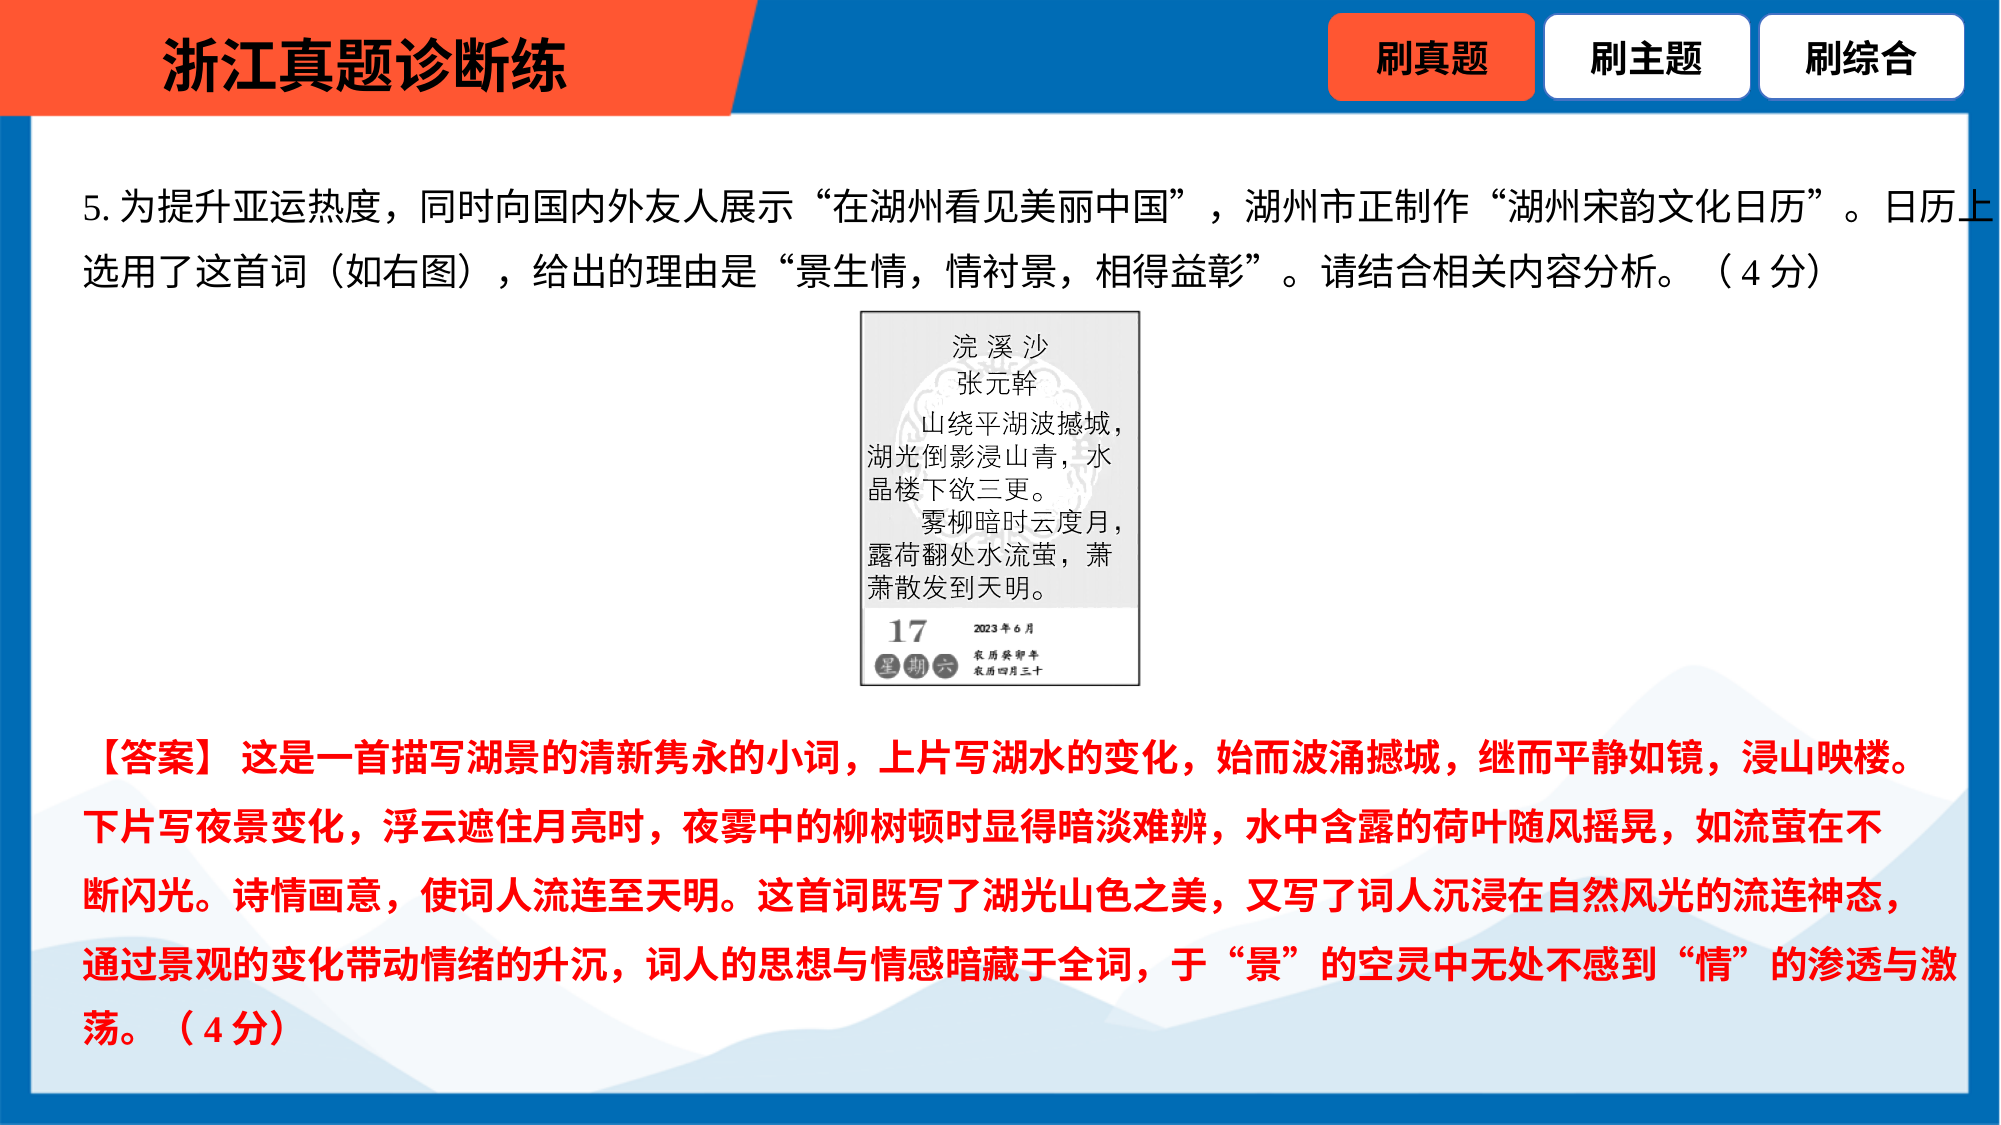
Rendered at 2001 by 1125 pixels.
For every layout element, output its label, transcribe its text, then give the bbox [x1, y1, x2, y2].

text_box 5.为提升亚运热度，同时向国内外友人展示“在湖州看见美丽中国”，湖州市正制作“湖州宋韵文化日历”。日历上 选用了这首词（如右图），给出的理由是“景生情，情衬景，相得益彰”。请结合相关内容分析。（4分） [82, 159, 1917, 287]
text_box 【答案】 这是一首描写湖景的清新隽永的小词，上片写湖水的变化，始而波涌撼城，继而平静如镜，浸山映楼。 下片写夜景变化，浮云遮住月亮时，夜雾中的柳树顿时显得暗淡难辨，水中含露的荷叶随风摇晃，如流萤在不 断闪光。诗情画意，使词人流连至天明。这首词既写了湖光山色之美，又写了词人沉浸在自然风光的流连神态， 通过景观的变化带动情绪的升沉，词人的思想与情感暗藏于全词，于“景”的空灵中无处不感到“情”的渗透与激 荡。（4分） [82, 710, 1917, 1044]
picture [0, 0, 2000, 1125]
